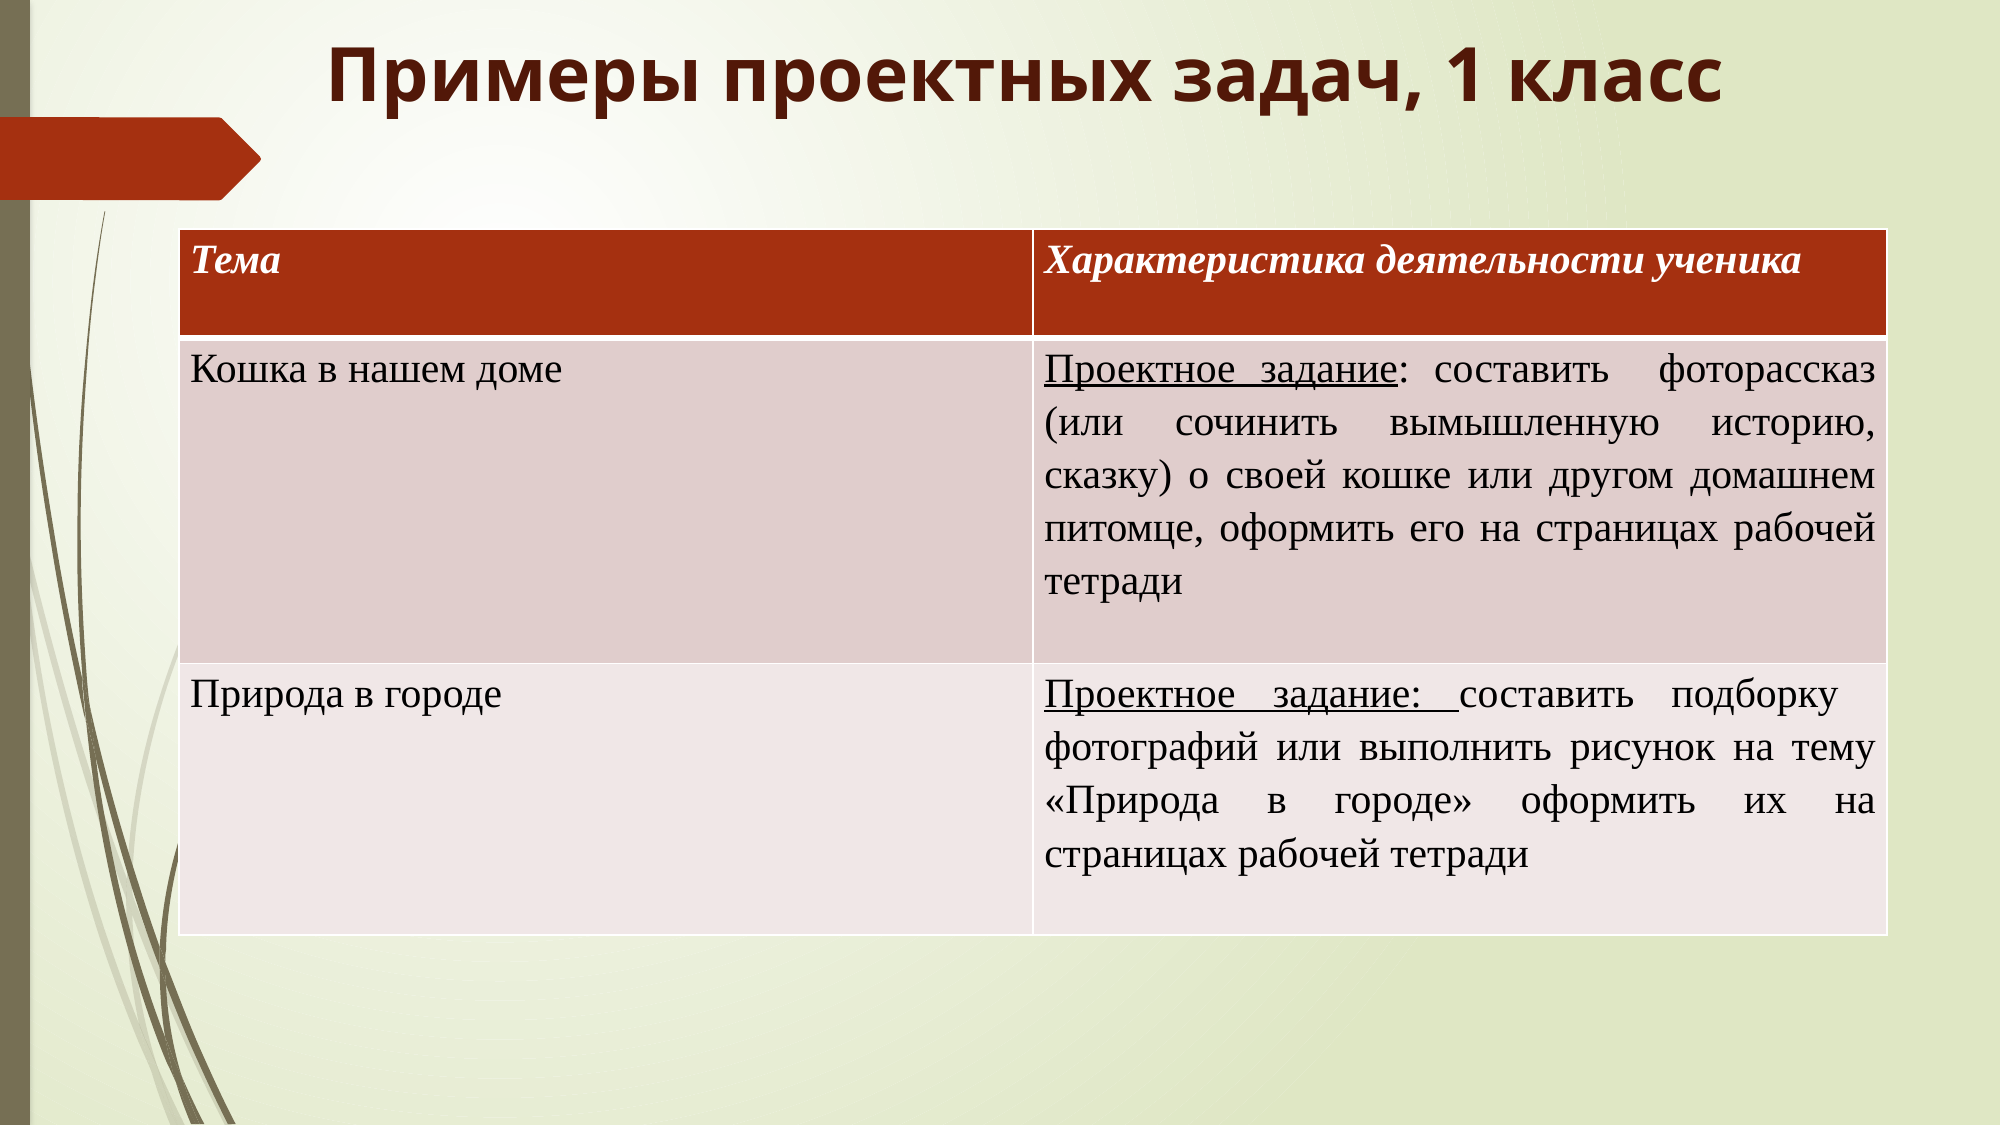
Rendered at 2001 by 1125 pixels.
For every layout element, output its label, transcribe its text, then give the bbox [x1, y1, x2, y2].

table_cell Природа в городе [180, 664, 1032, 934]
table_cell Кошка в нашем доме [180, 341, 1032, 663]
title Примеры проектных задач, 1 класс [310, 19, 1888, 228]
table_header Тема [180, 230, 1032, 335]
table_cell Проектное задание: составить фоторассказ (или сочинить вымышленную историю, сказку) о своей кошке или другом домашнем питомце, оформить его на страницах рабочей тетради [1034, 341, 1886, 663]
table_cell Проектное задание: составить подборку фотографий или выполнить рисунок на тему «Природа в городе» оформить их на страницах рабочей тетради [1034, 664, 1886, 934]
table_header Характеристика деятельности ученика [1034, 230, 1886, 335]
